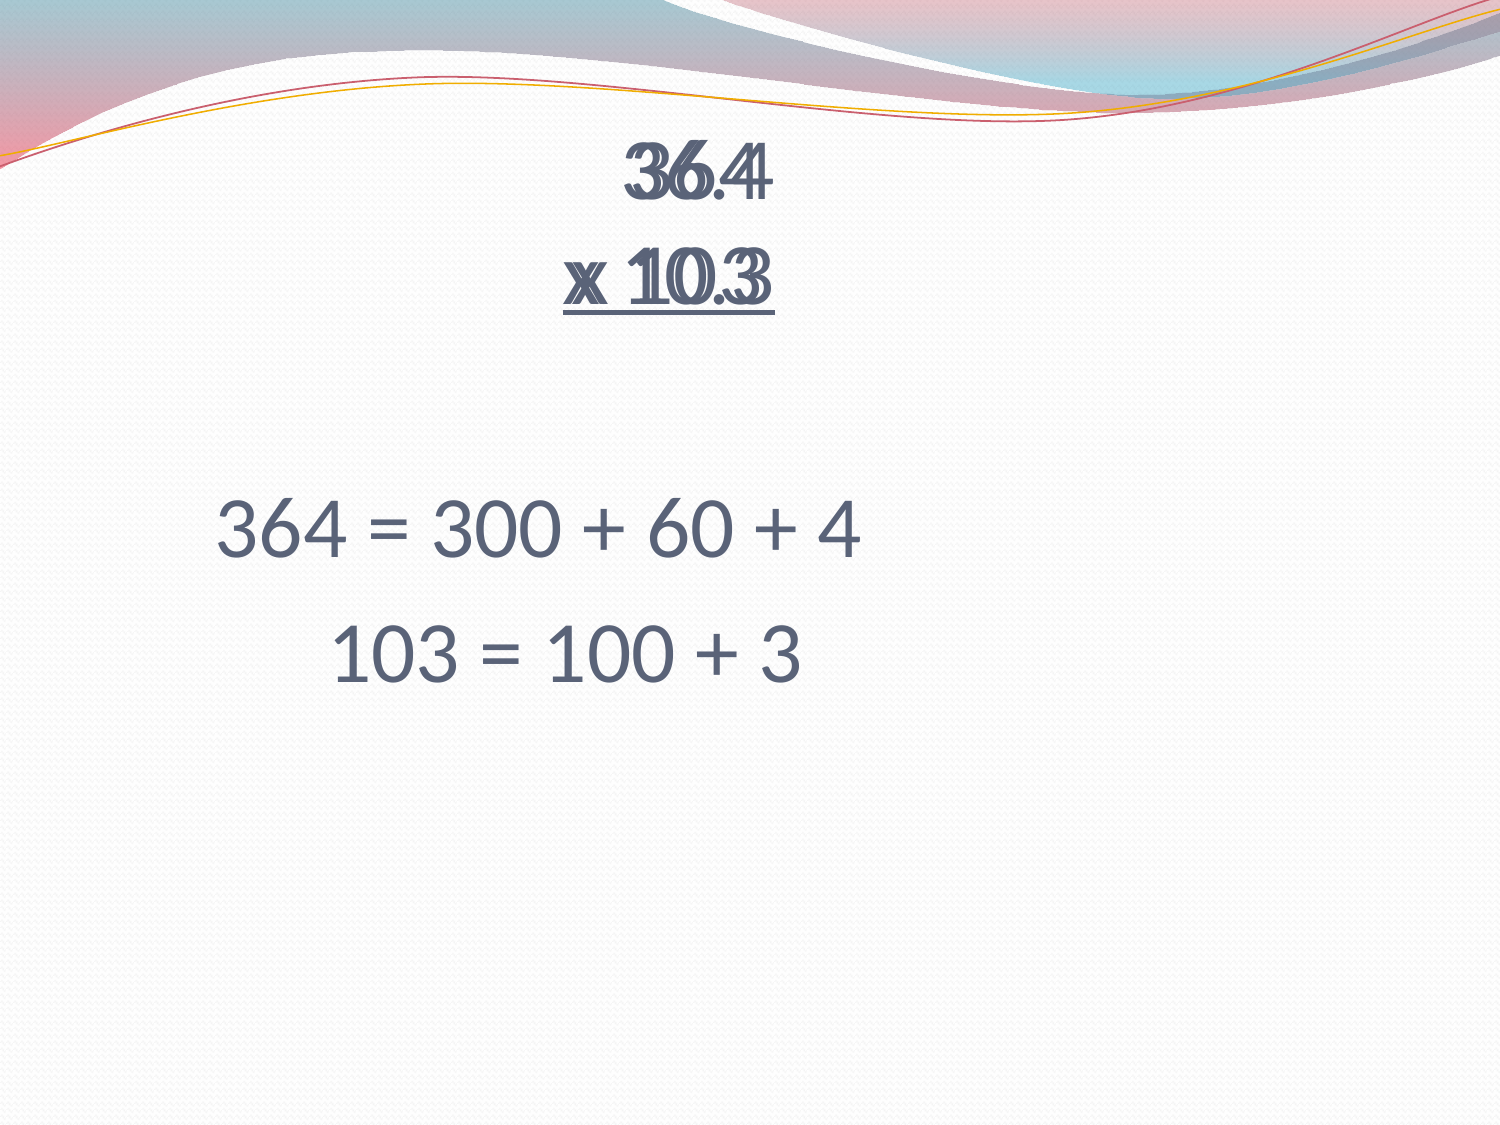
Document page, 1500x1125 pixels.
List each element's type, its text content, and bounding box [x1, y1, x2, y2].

text_box 364 = 300 + 60 + 4 [200, 462, 988, 583]
text_box 103 = 100 + 3 [312, 587, 1113, 708]
text_box 364 x 103 [512, 62, 763, 322]
title 36.4 x 10.3 [763, 62, 775, 322]
